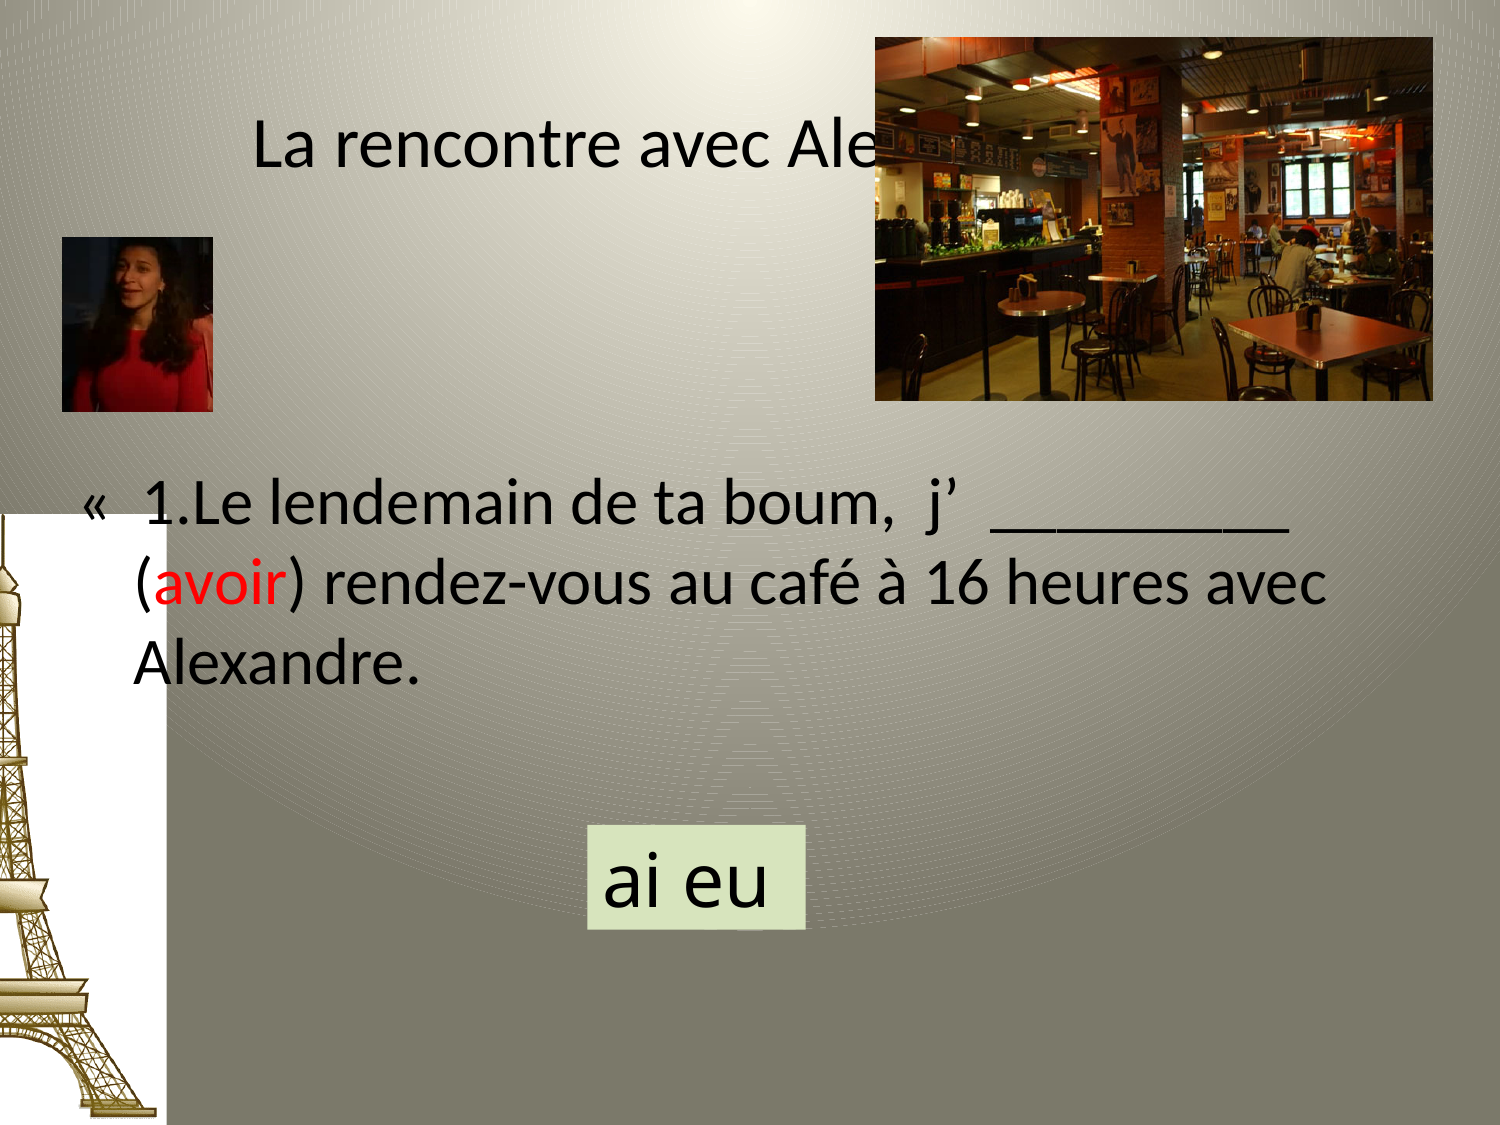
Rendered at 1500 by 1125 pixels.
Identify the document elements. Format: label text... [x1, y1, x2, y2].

picture [874, 37, 1434, 401]
list « 1.Le lendemain de ta boum, j’ _________ (avoir) rendez-vous au café à 16 heures avec Alexandre. [62, 450, 1425, 763]
text_box ai eu [587, 824, 806, 930]
title La rencontre avec Alexandre [235, 45, 869, 233]
picture [0, 514, 167, 1125]
picture [62, 237, 213, 412]
